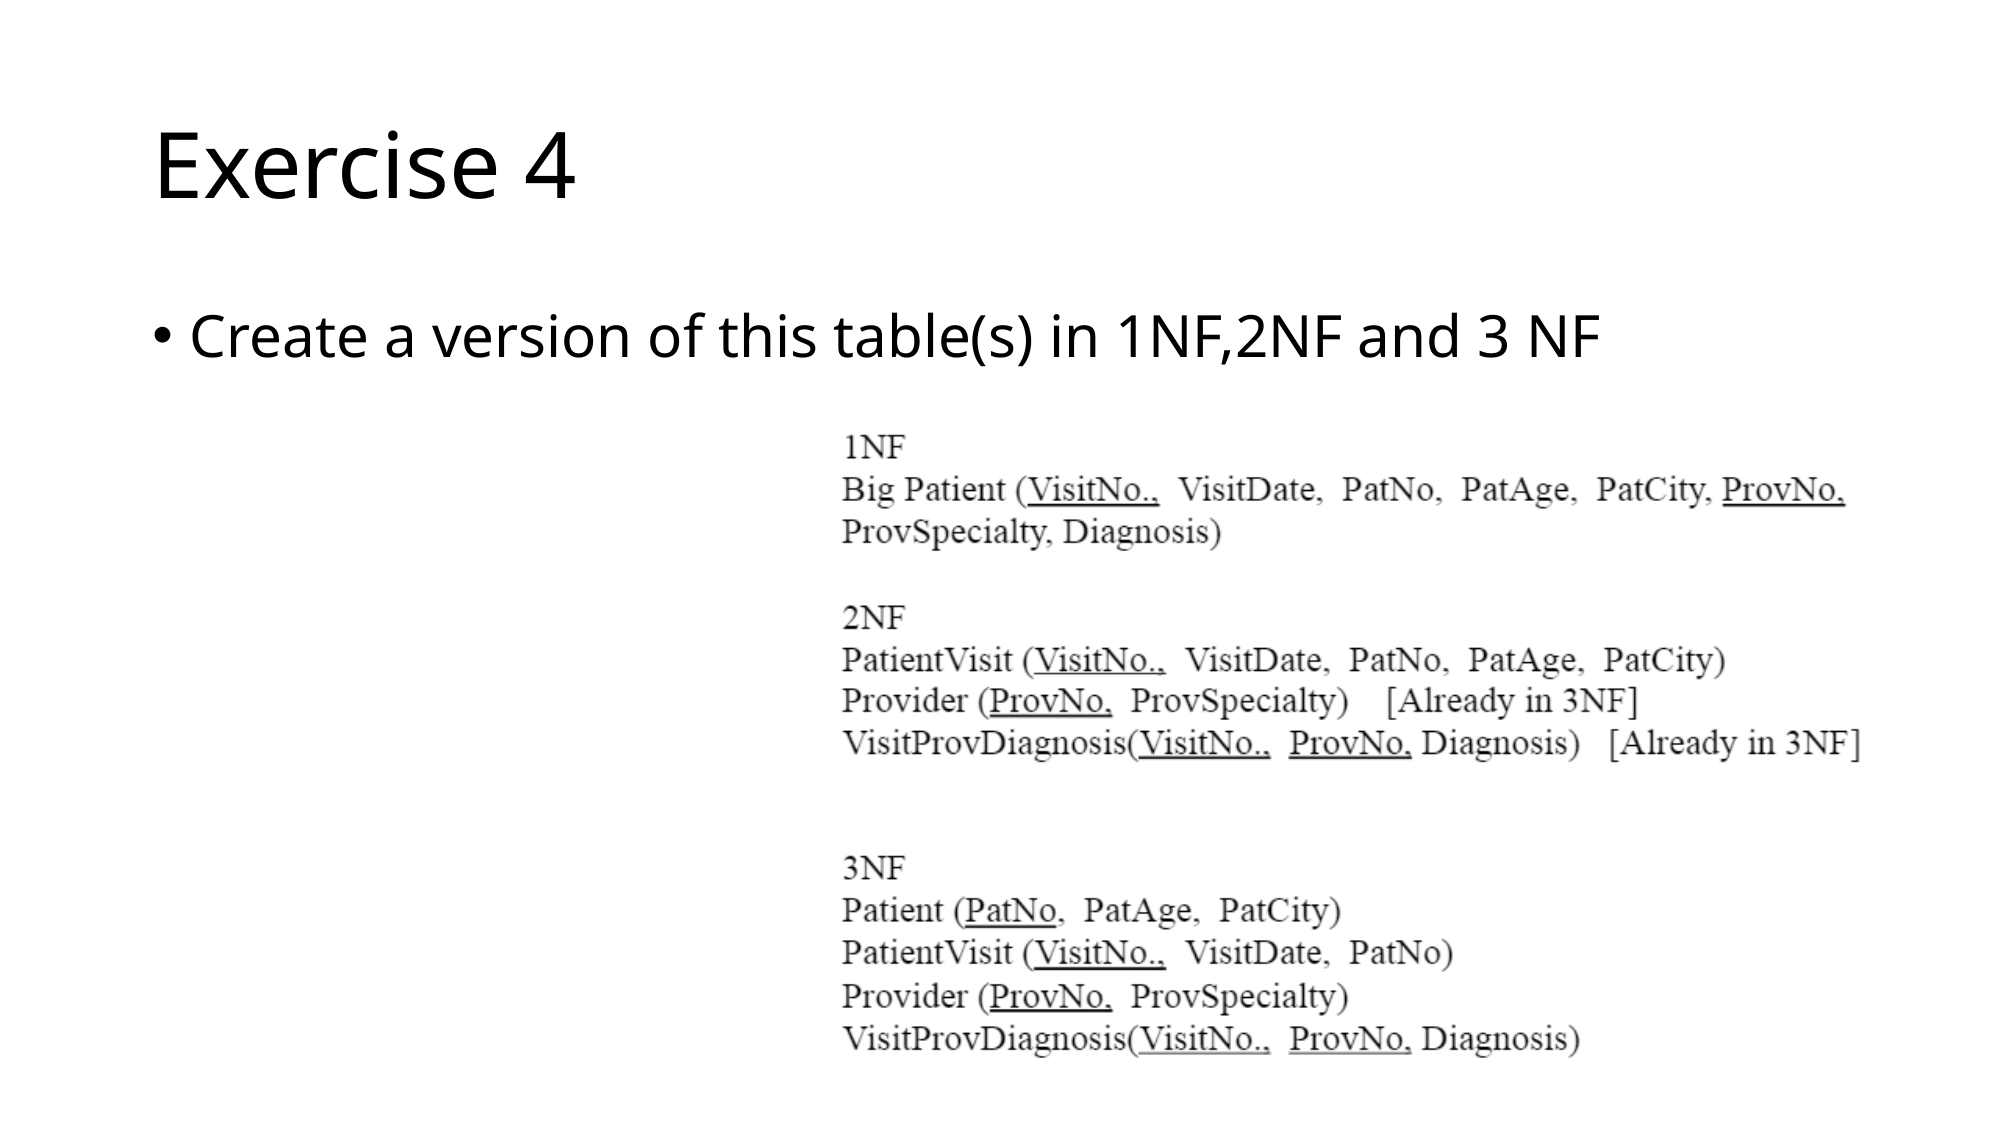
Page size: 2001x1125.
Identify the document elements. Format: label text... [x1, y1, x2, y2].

title Exercise 4 [137, 59, 1863, 278]
list Create a version of this table(s) in 1NF,2NF and 3 NF [137, 299, 1863, 1014]
picture [808, 393, 1940, 1095]
